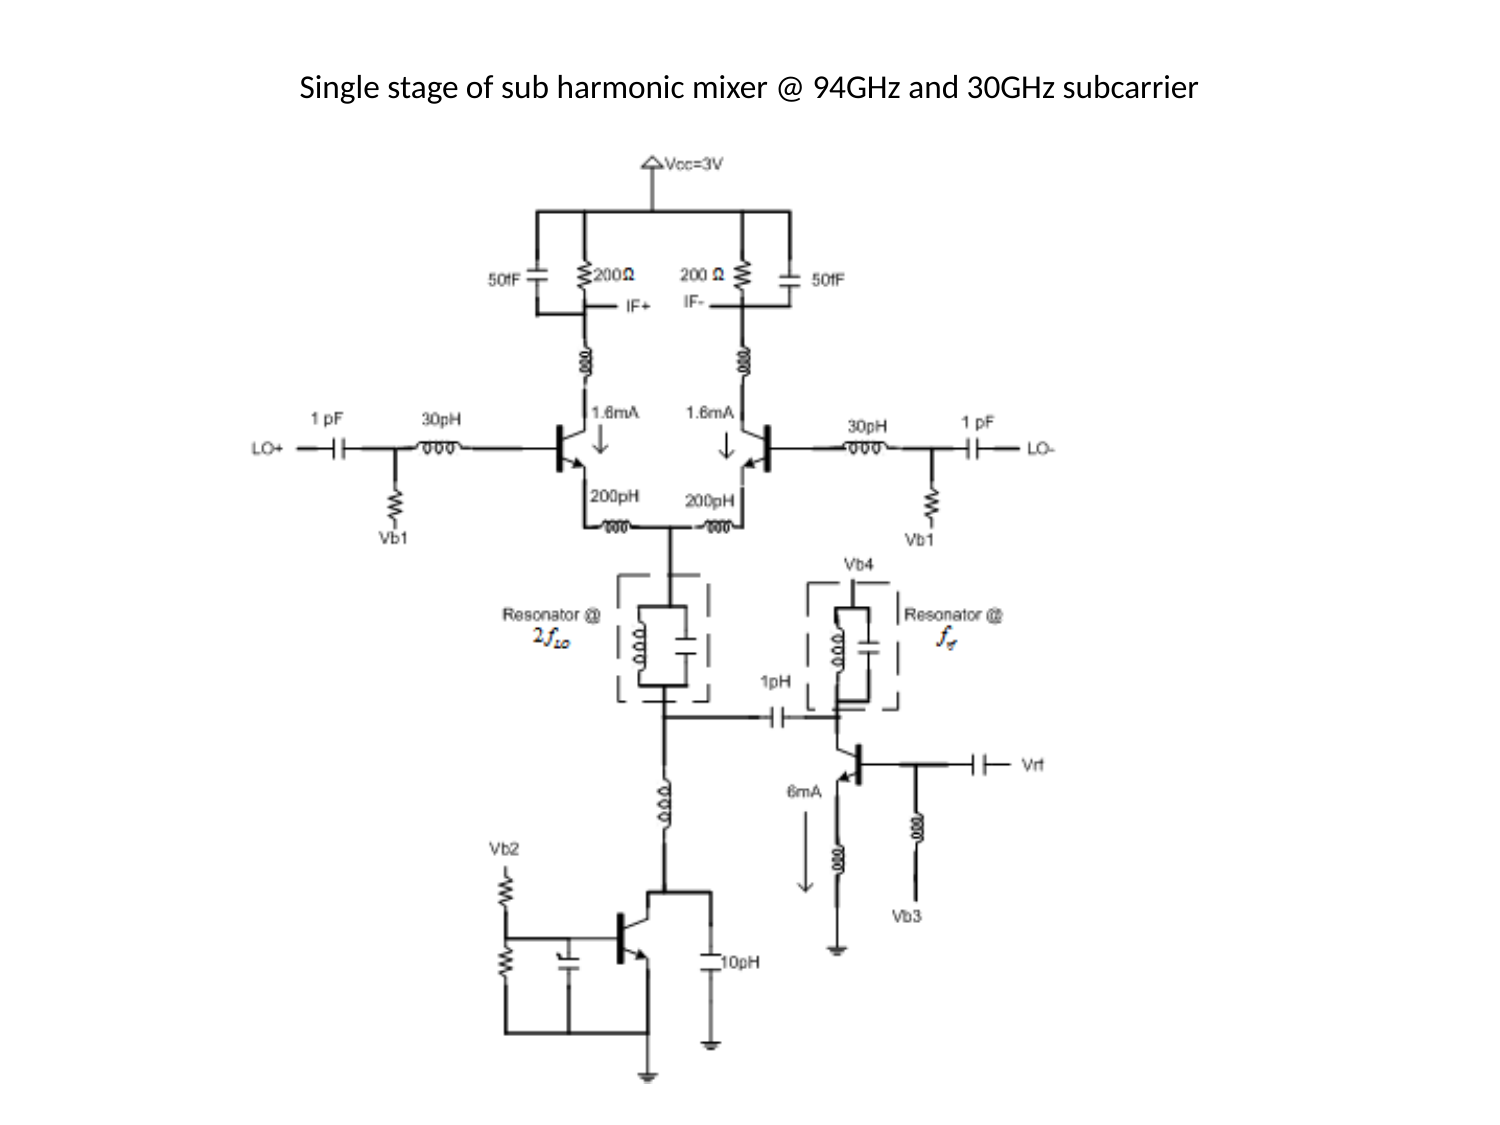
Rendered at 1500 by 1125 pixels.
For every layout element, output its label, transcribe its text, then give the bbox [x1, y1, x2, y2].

picture [162, 149, 1151, 1084]
title Single stage of sub harmonic mixer @ 94GHz and 30GHz subcarrier [75, 45, 1425, 125]
